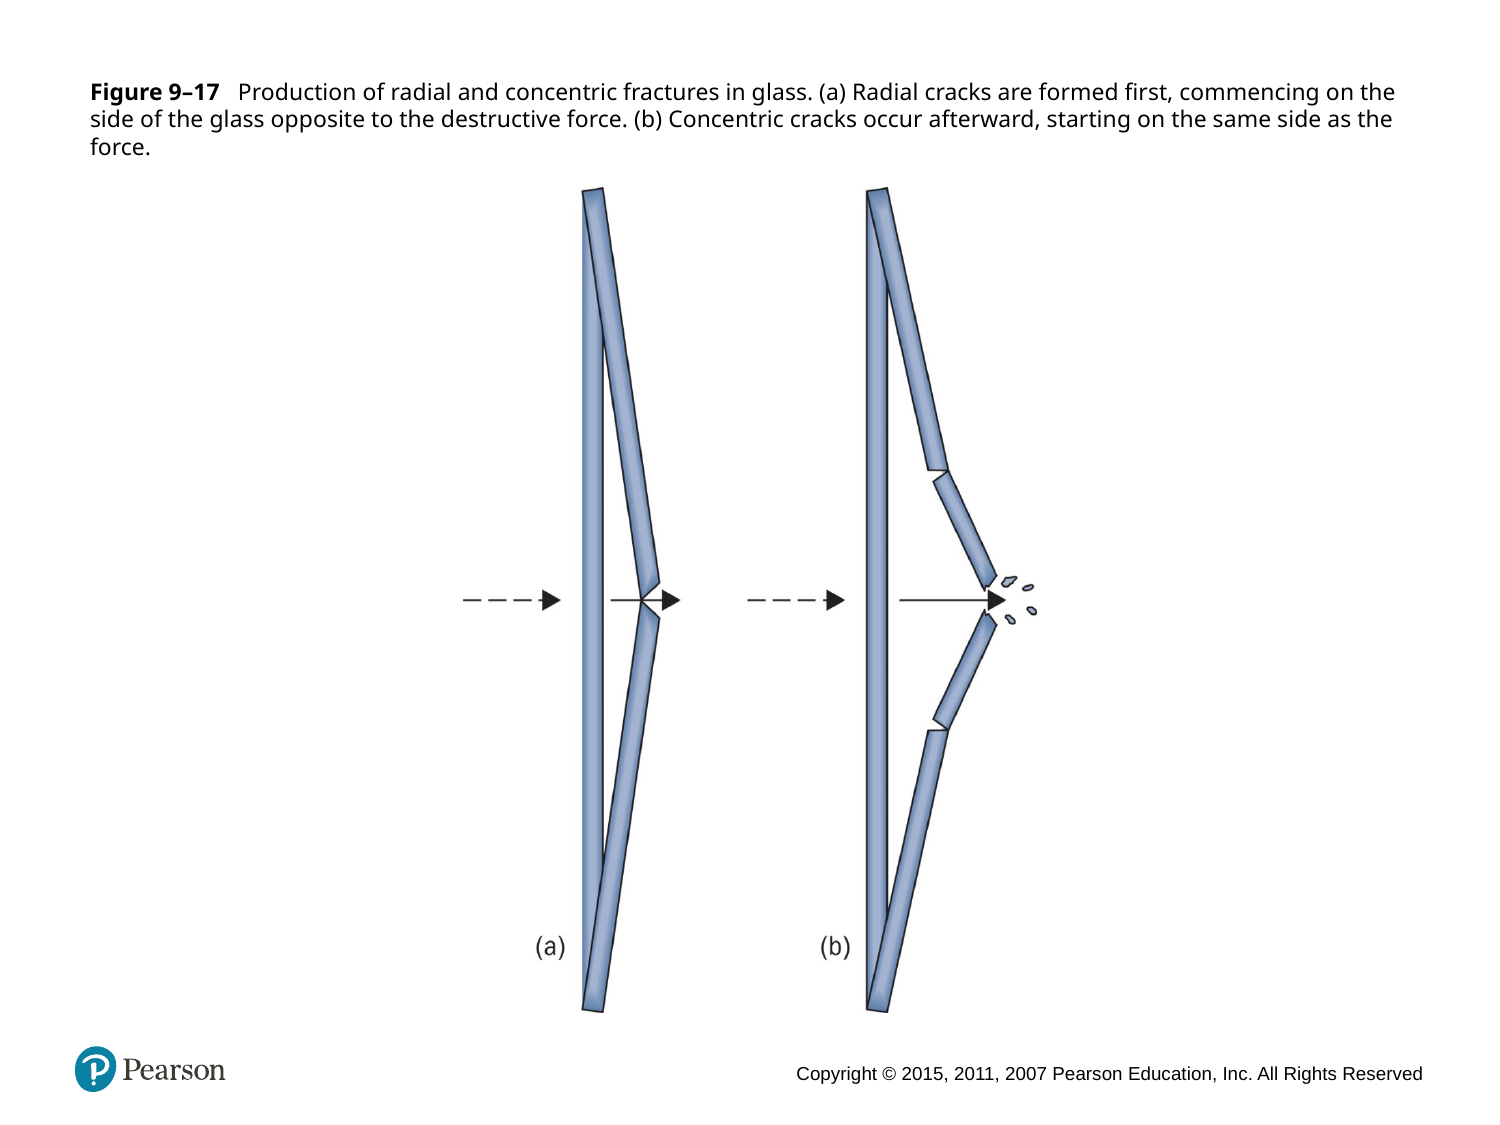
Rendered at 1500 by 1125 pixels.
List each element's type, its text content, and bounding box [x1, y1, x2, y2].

picture [463, 187, 1037, 1013]
title Figure 9–17 Production of radial and concentric fractures in glass. (a) Radial cracks are formed first, commencing on the side of the glass opposite to the destructive force. (b) Concentric cracks occur afterward, starting on the same side as the force. [74, 62, 1426, 176]
